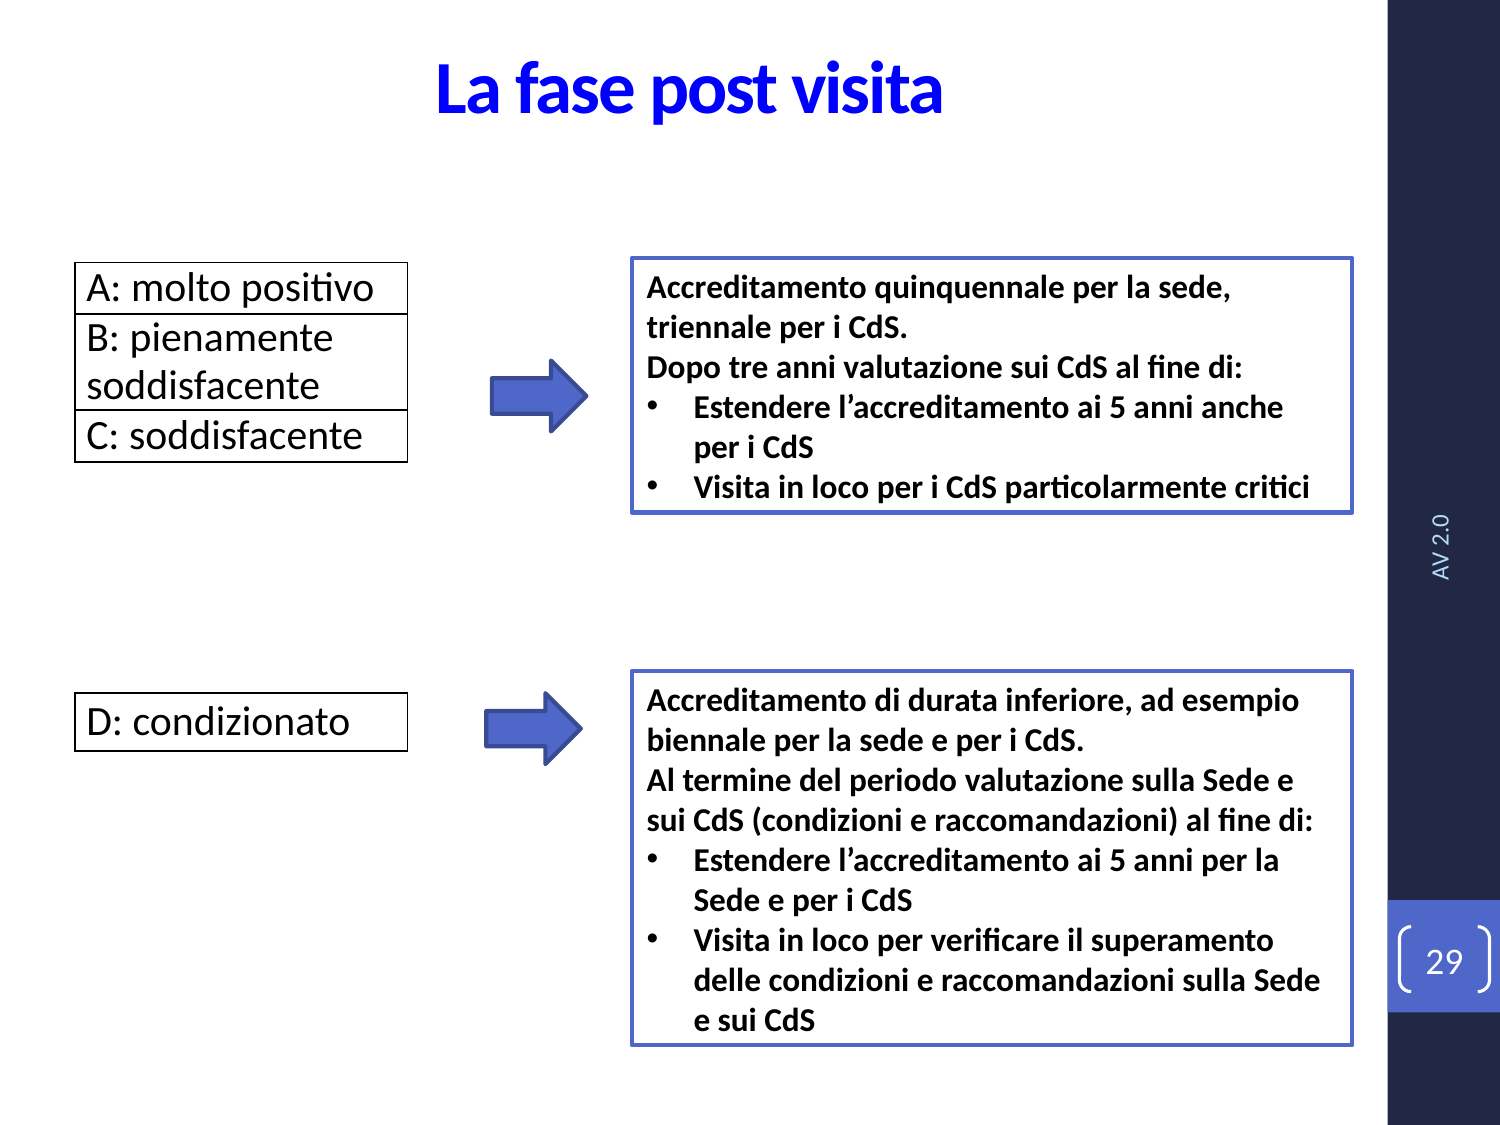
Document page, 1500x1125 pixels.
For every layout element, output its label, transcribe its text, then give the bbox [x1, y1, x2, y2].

slide_number 29 [1397, 925, 1492, 994]
text_box La fase post visita [53, 42, 1328, 126]
table_cell C: soddisfacente [76, 411, 407, 461]
text_box [489, 358, 589, 434]
text_box [484, 691, 583, 766]
footer AV 2.0 [1408, 500, 1469, 889]
table_cell B: pienamente soddisfacente [76, 315, 407, 409]
table_header A: molto positivo [76, 263, 407, 313]
text_box Accreditamento di durata inferiore, ad esempio biennale per la sede e per i CdS. Al termine del periodo valutazione sulla Sede e sui CdS (condizioni e raccomandazioni) al fine di: Estendere l’accreditamento ai 5 anni per la Sede e per i CdS Visita in loco per verificare il superamento delle condizioni e raccomandazioni sulla Sede e sui CdS [630, 669, 1354, 1047]
text_box Accreditamento quinquennale per la sede, triennale per i CdS. Dopo tre anni valutazione sui CdS al fine di: Estendere l’accreditamento ai 5 anni anche per i CdS Visita in loco per i CdS particolarmente critici [630, 256, 1354, 515]
table_header D: condizionato [76, 694, 407, 750]
